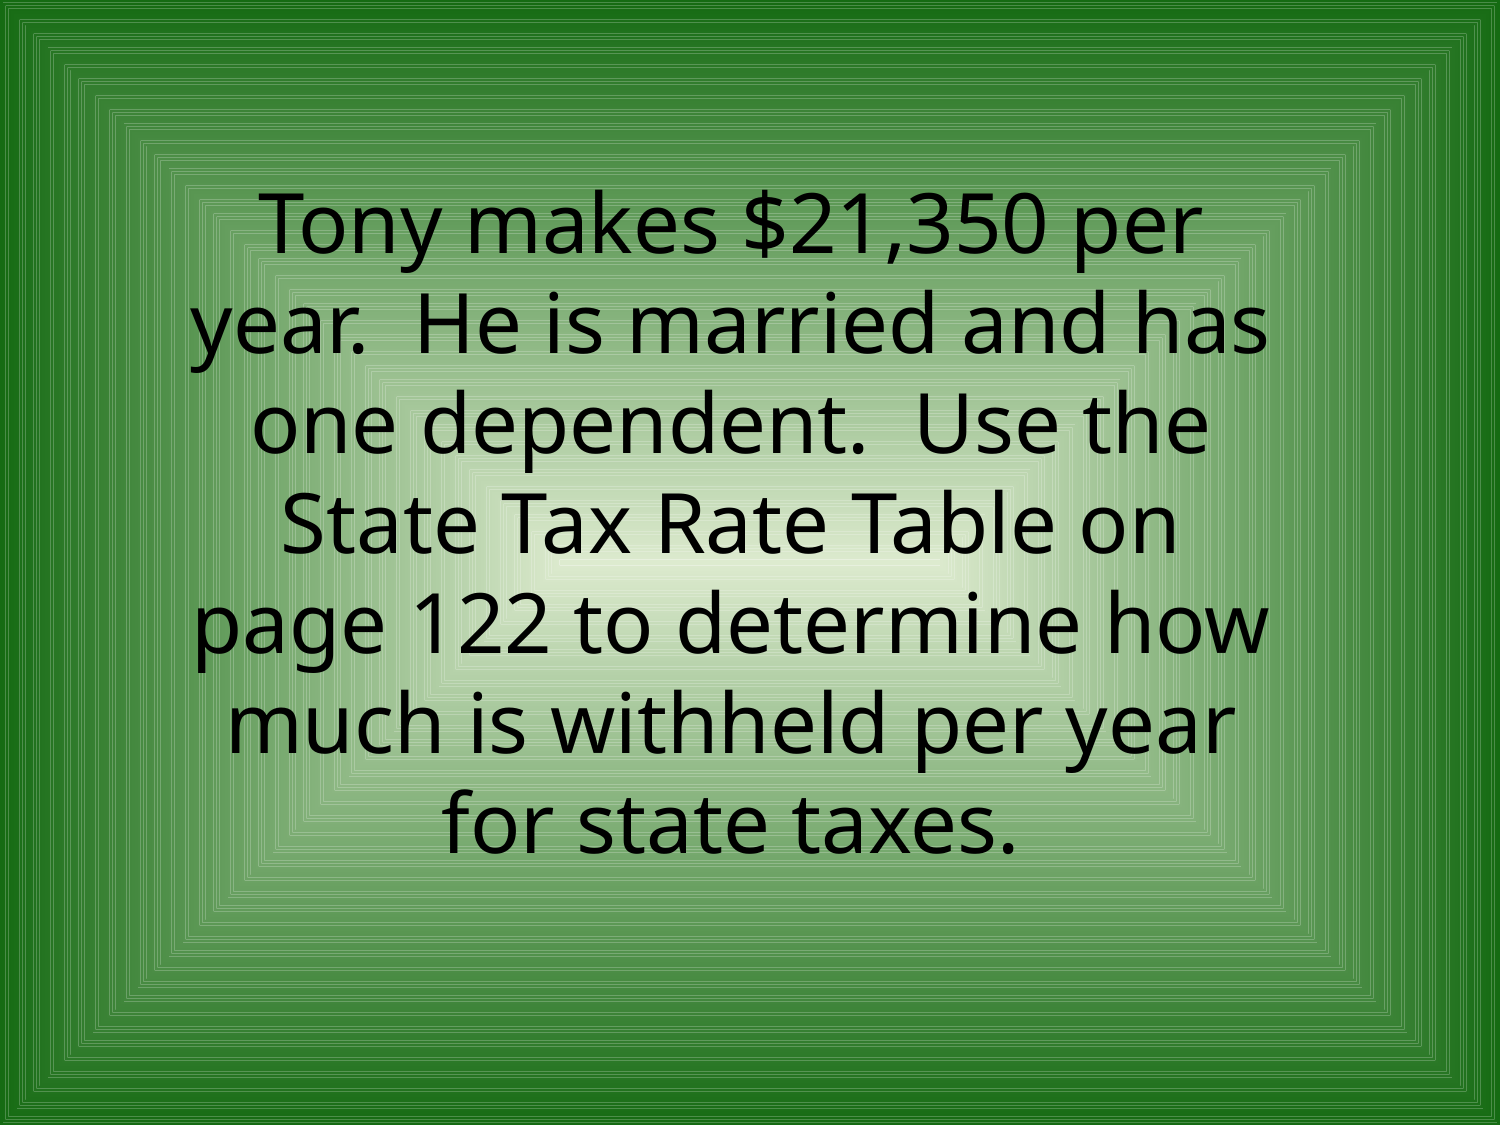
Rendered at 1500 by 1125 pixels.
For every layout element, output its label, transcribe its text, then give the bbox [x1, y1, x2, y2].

text_box Tony makes $21,350 per year. He is married and has one dependent. Use the State Tax Rate Table on page 122 to determine how much is withheld per year for state taxes. [174, 162, 1288, 878]
